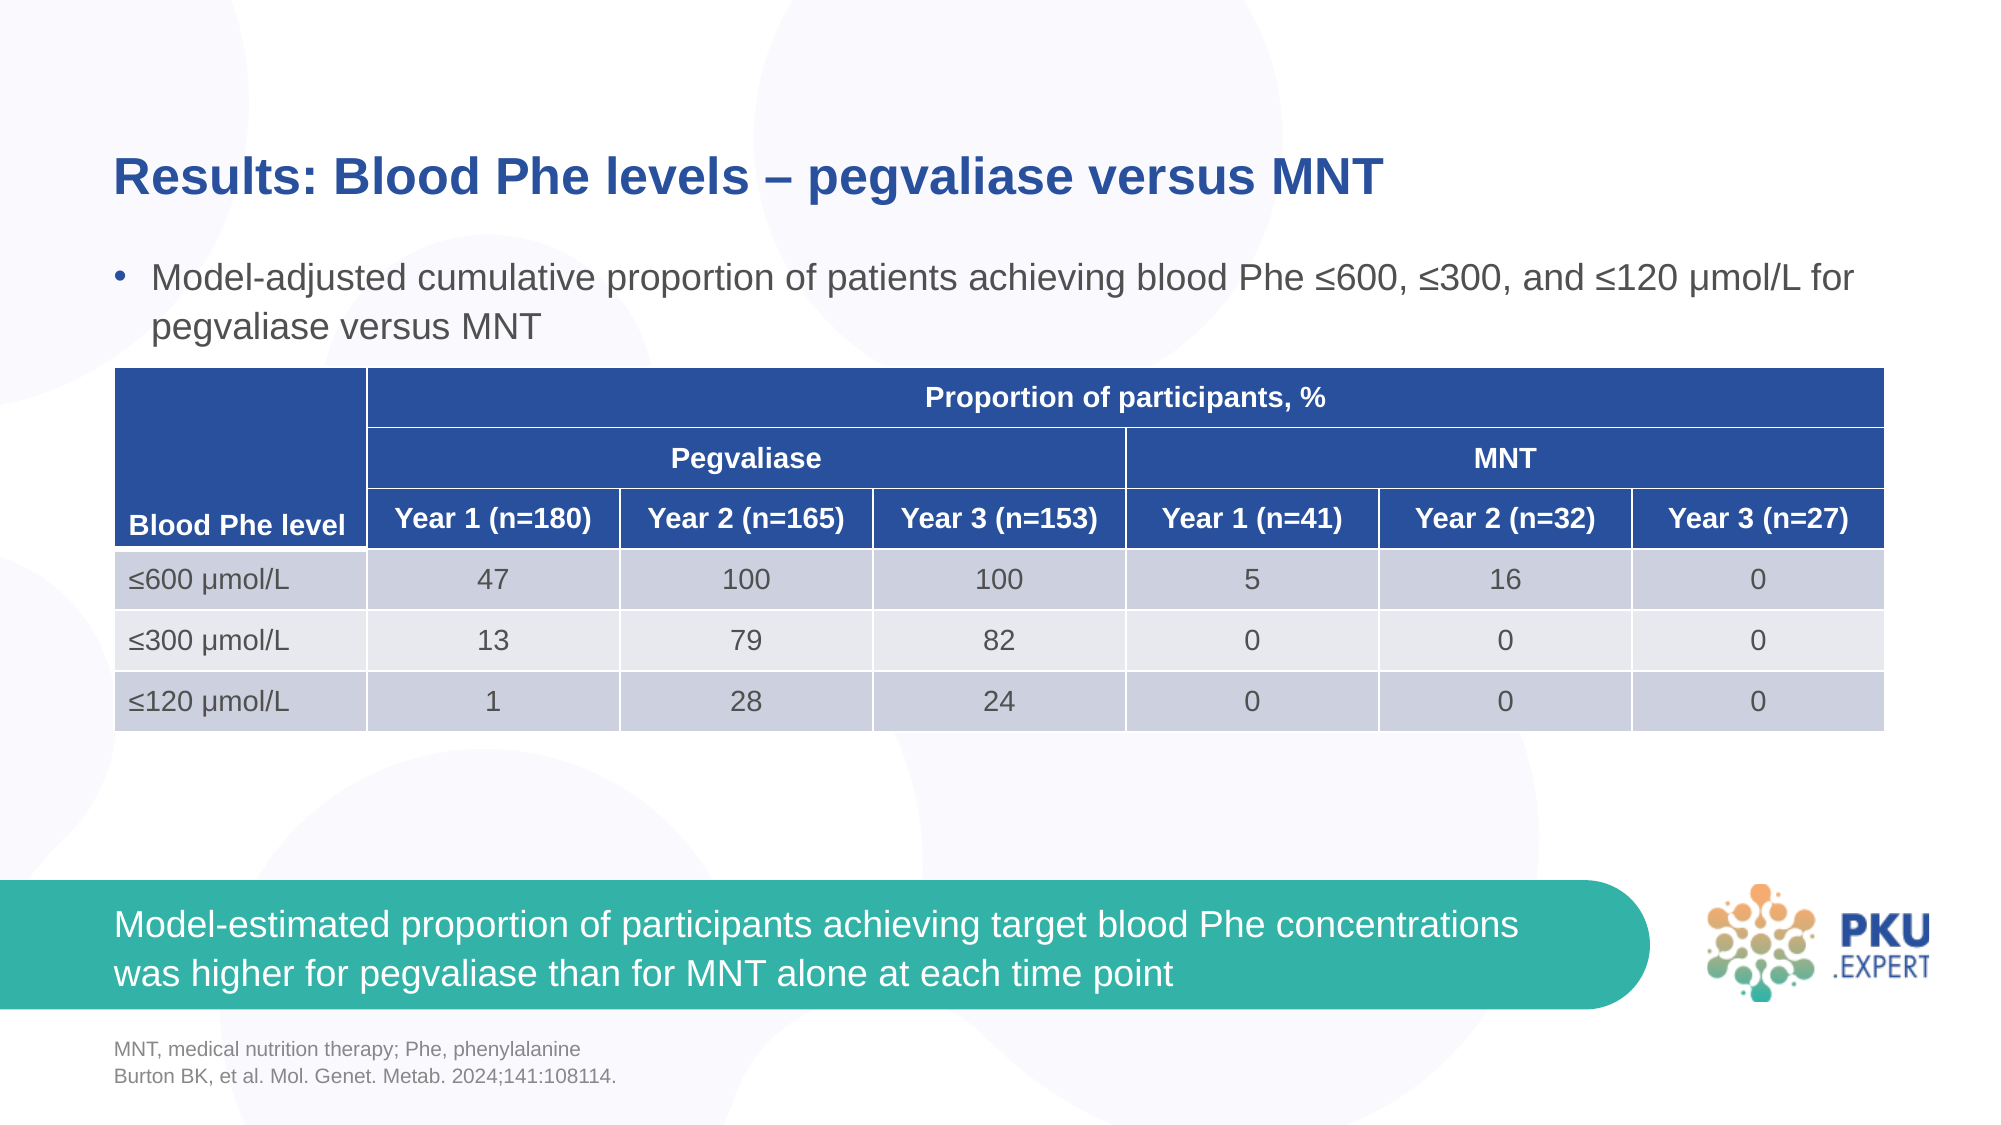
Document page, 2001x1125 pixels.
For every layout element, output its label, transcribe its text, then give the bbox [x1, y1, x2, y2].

table_cell 1 [368, 672, 619, 731]
table_cell ≤300 μmol/L [115, 611, 366, 670]
table_cell 0 [1380, 611, 1631, 670]
table_cell 100 [621, 550, 872, 609]
table_cell 0 [1380, 672, 1631, 731]
table_cell ≤600 μmol/L [115, 552, 366, 609]
table_header Proportion of participants, % [368, 368, 1884, 427]
table_cell 0 [1633, 672, 1884, 731]
table_cell 0 [1127, 672, 1378, 731]
table_cell 47 [368, 550, 619, 609]
table_cell Year 2 (n=32) [1380, 489, 1631, 548]
list MNT, medical nutrition therapy; Phe, phenylalanine Burton BK, et al. Mol. Genet. Metab. 2024;141:108114. [113, 1028, 1694, 1089]
table_cell 82 [874, 611, 1125, 670]
table_cell Year 1 (n=180) [368, 489, 619, 548]
table_cell 24 [874, 672, 1125, 731]
list Model-estimated proportion of participants achieving target blood Phe concentrations was higher for pegvaliase than for MNT alone at each time point [113, 1002, 1588, 1010]
table_cell 0 [1633, 611, 1884, 670]
table_cell ≤120 μmol/L [115, 672, 366, 731]
table_cell 79 [621, 611, 872, 670]
table_cell Year 2 (n=165) [621, 489, 872, 548]
picture [0, 0, 2001, 1125]
table_header Blood Phe level [115, 368, 366, 546]
table_cell MNT [1127, 428, 1884, 488]
text_box Model-adjusted cumulative proportion of patients achieving blood Phe ≤600, ≤300, and ≤120 μmol/L for pegvaliase versus MNT [113, 733, 1886, 1002]
table_cell 16 [1380, 550, 1631, 609]
table_cell Year 3 (n=153) [874, 489, 1125, 548]
table_cell 13 [368, 611, 619, 670]
table_cell Pegvaliase [368, 428, 1125, 488]
table_cell 28 [621, 672, 872, 731]
table_cell Year 1 (n=41) [1127, 489, 1378, 548]
text_box Model-adjusted cumulative proportion of patients achieving blood Phe ≤600, ≤300, and ≤120 μmol/L for pegvaliase versus MNT [113, 248, 1886, 366]
table_cell 5 [1127, 550, 1378, 609]
title Results: Blood Phe levels – pegvaliase versus MNT [113, 58, 1886, 205]
table_cell Year 3 (n=27) [1633, 489, 1884, 548]
table_cell 0 [1127, 611, 1378, 670]
table_cell 0 [1633, 550, 1884, 609]
table_cell 100 [874, 550, 1125, 609]
